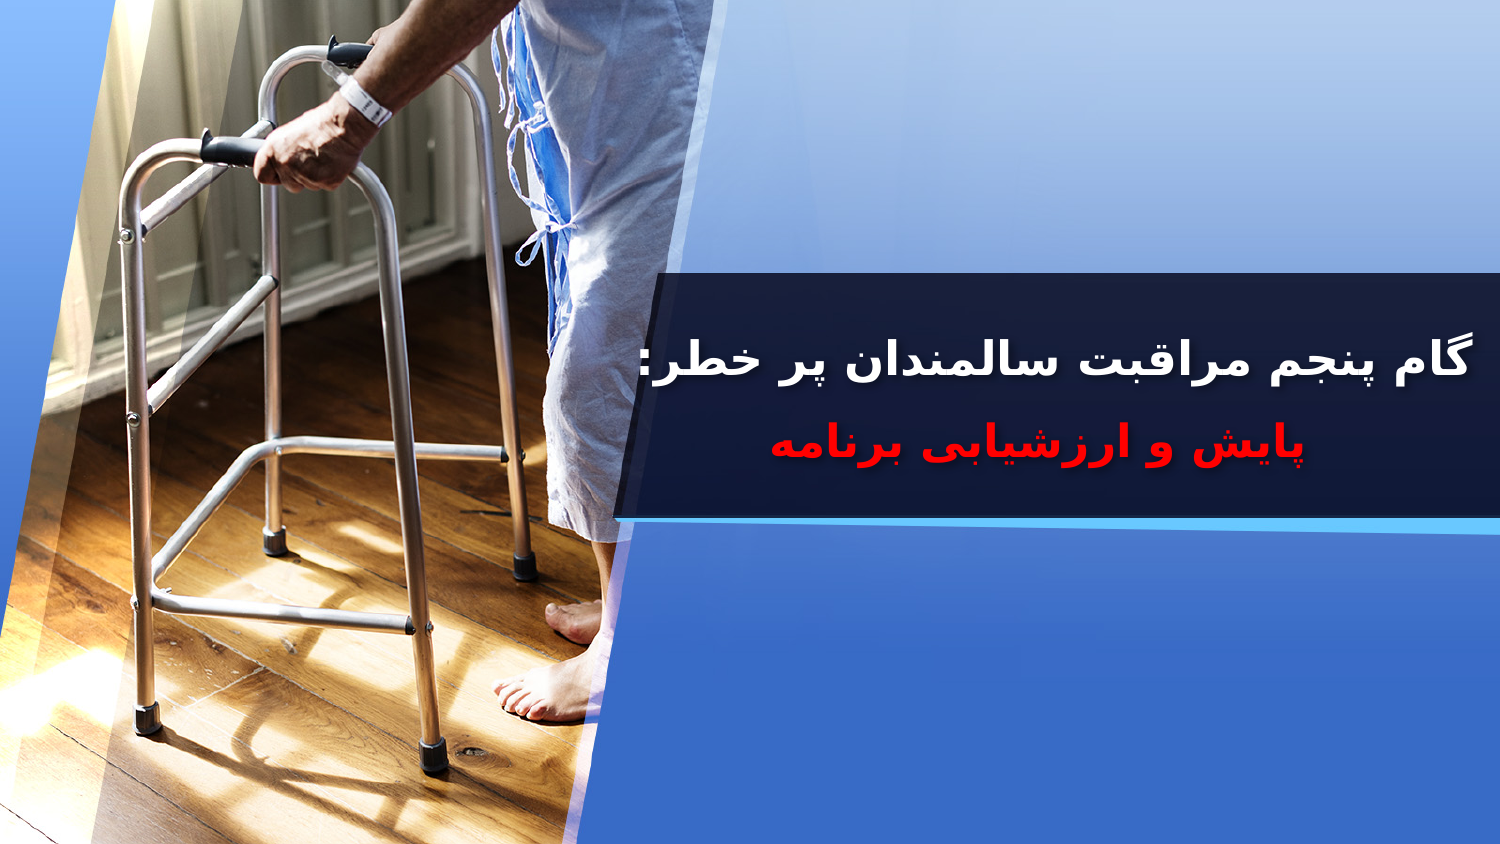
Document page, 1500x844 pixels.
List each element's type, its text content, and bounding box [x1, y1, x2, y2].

title گام پنجم مراقبت سالمندان پر خطر: پایش و ارزشیابی برنامه [576, 258, 1500, 509]
picture [0, 0, 1500, 844]
